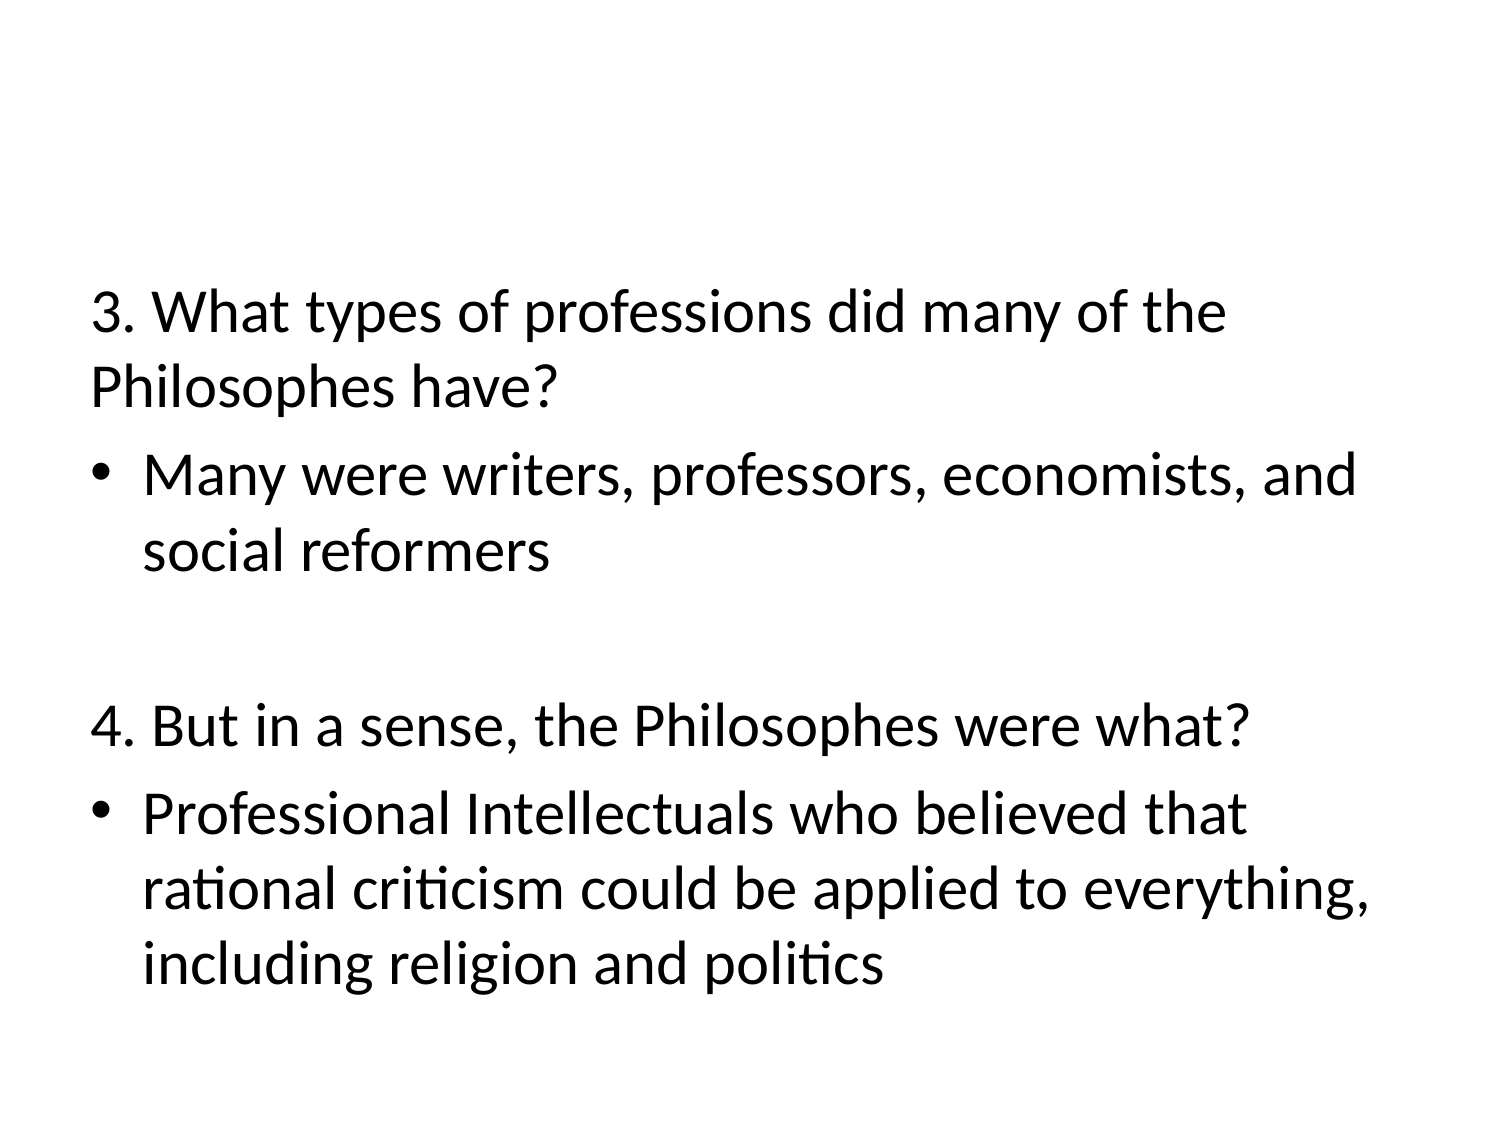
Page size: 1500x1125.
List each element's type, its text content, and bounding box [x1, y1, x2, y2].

list 3. What types of professions did many of the Philosophes have? Many were writers, professors, economists, and social reformers 4. But in a sense, the Philosophes were what? Professional Intellectuals who believed that rational criticism could be applied to everything, including religion and politics [75, 262, 1425, 1005]
